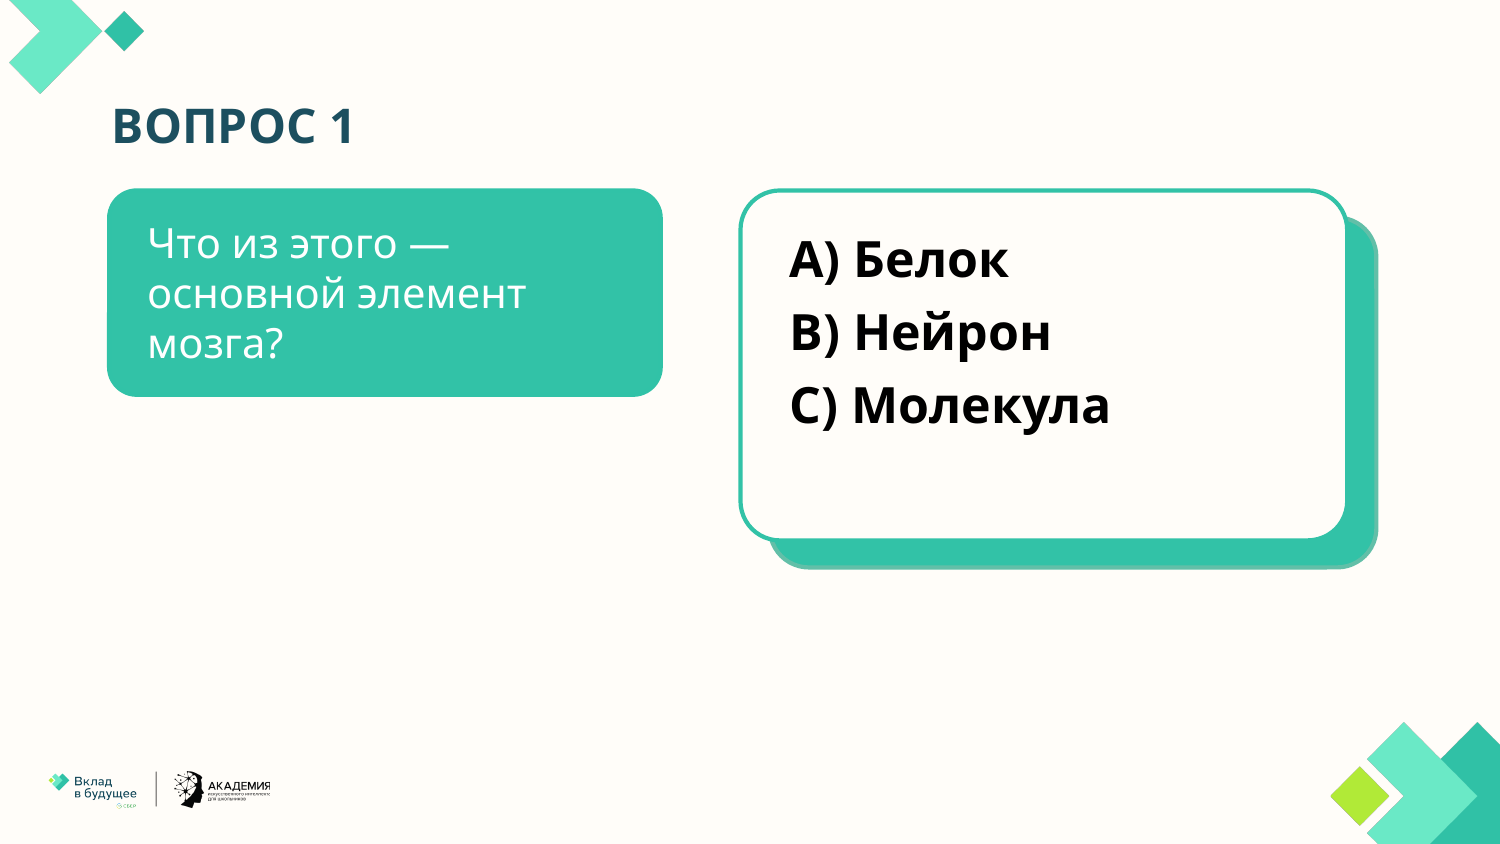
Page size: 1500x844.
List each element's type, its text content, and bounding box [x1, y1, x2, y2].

text_box А) Белок B) Нейрон C) Молекула [783, 229, 1259, 440]
text_box [771, 218, 1377, 568]
text_box [109, 190, 661, 395]
picture [9, 0, 144, 94]
picture [31, 755, 271, 826]
text_box ВОПРОС 1 [104, 81, 633, 161]
picture [1330, 722, 1500, 844]
text_box [740, 190, 1348, 541]
text_box Что из этого — основной элемент мозга? [139, 209, 631, 375]
